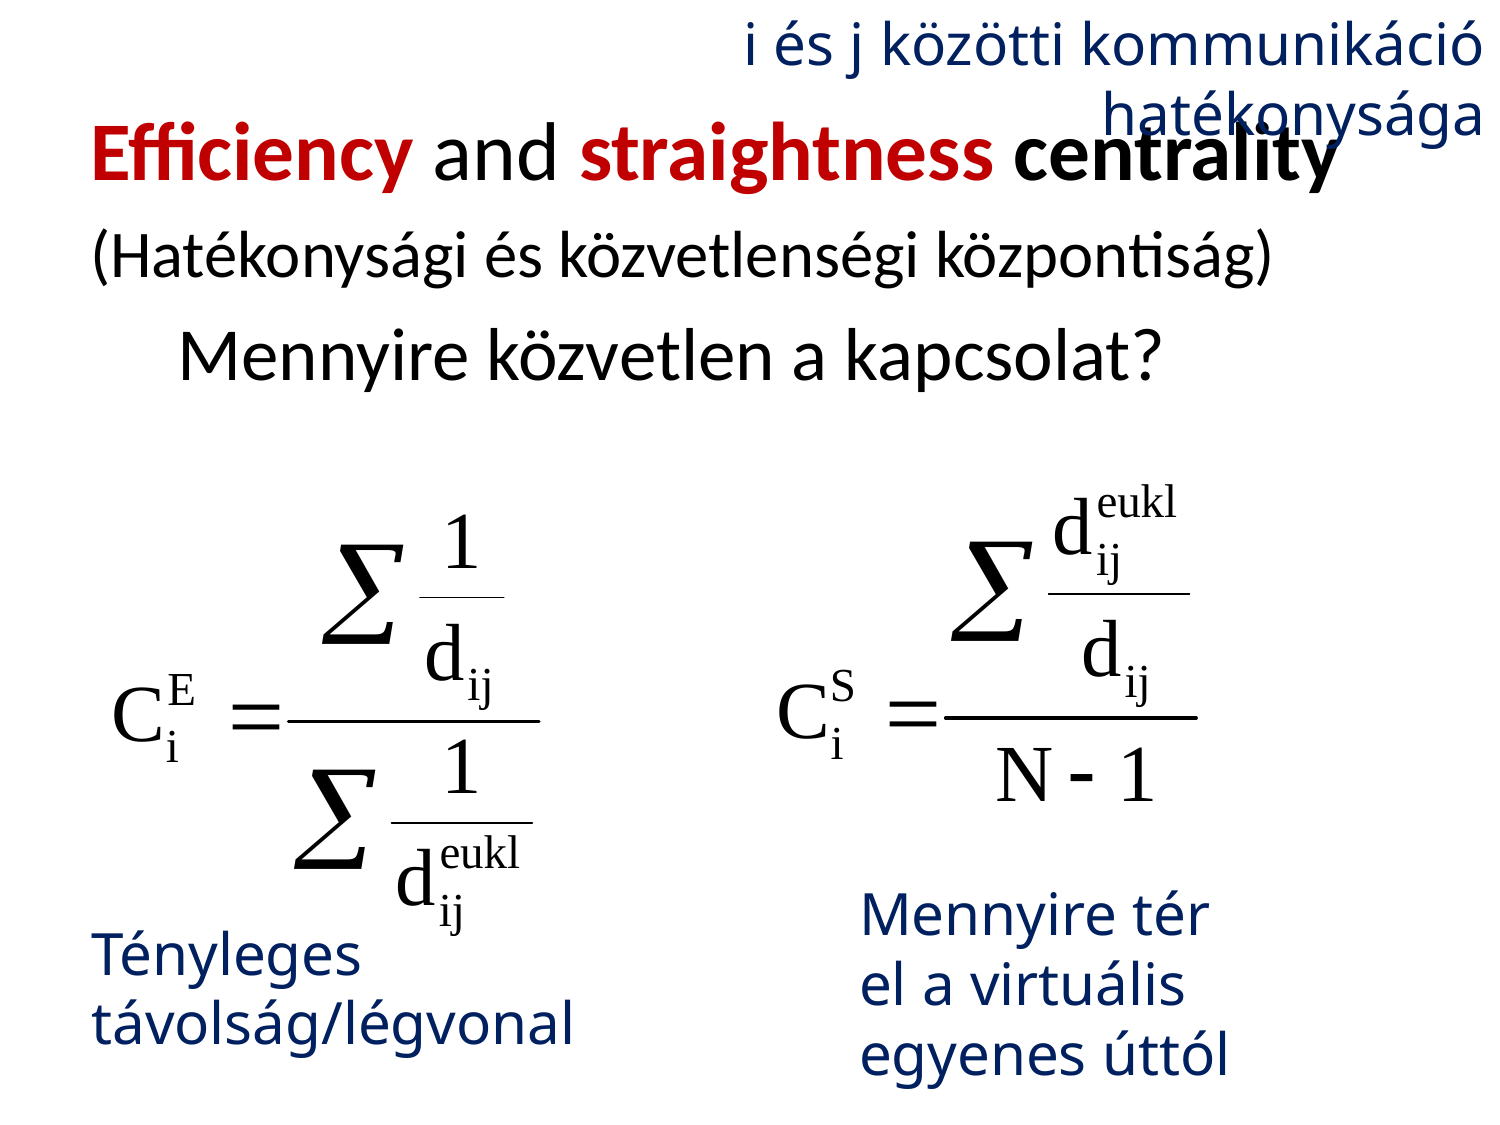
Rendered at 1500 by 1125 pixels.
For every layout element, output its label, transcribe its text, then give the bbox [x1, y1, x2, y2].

text_box Mennyire tér el a virtuális egyenes úttól [844, 869, 1282, 1095]
text_box Tényleges távolság/légvonal [76, 909, 626, 1065]
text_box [100, 491, 558, 952]
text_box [764, 467, 1216, 820]
list Efficiency and straightness centrality (Hatékonysági és közvetlenségi központiság) Mennyire közvetlen a kapcsolat? [75, 90, 1425, 1005]
text_box i és j közötti kommunikáció hatékonysága [726, 1, 1500, 155]
